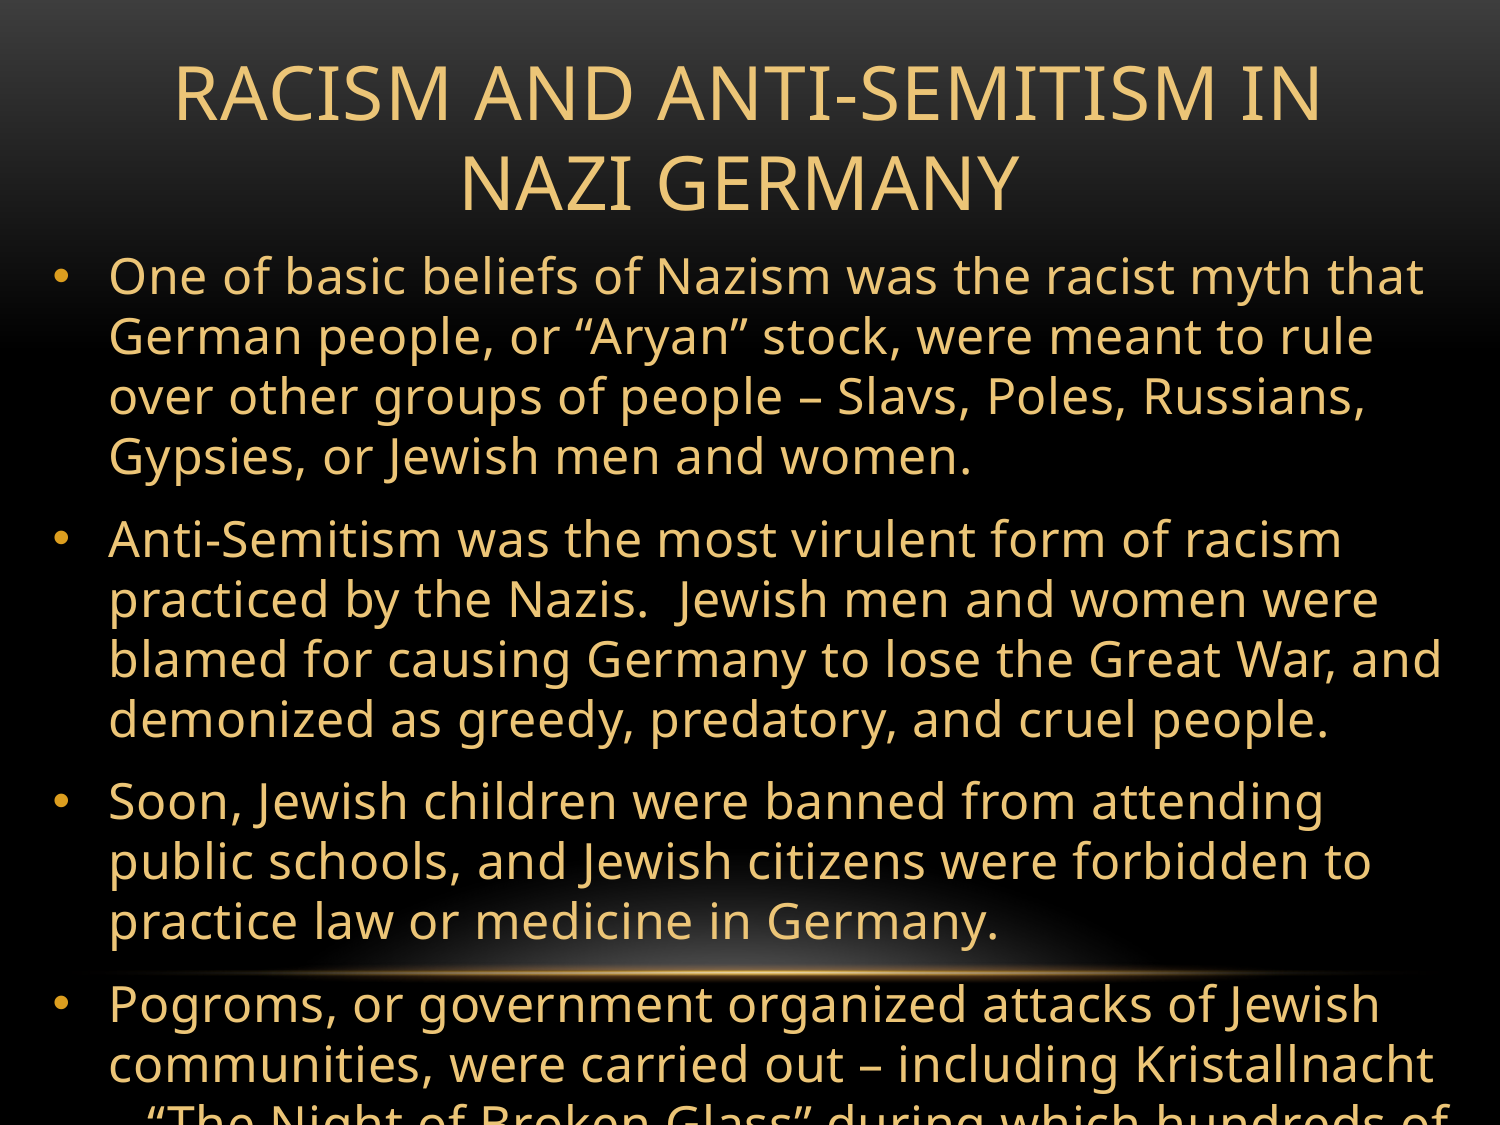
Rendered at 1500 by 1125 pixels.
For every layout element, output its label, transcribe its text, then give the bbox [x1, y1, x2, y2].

title Racism and anti-Semitism in Nazi Germany [99, 45, 1400, 233]
picture [0, 0, 1500, 1125]
list One of basic beliefs of Nazism was the racist myth that German people, or “Aryan” stock, were meant to rule over other groups of people – Slavs, Poles, Russians, Gypsies, or Jewish men and women. Anti-Semitism was the most virulent form of racism practiced by the Nazis. Jewish men and women were blamed for causing Germany to lose the Great War, and demonized as greedy, predatory, and cruel people. Soon, Jewish children were banned from attending public schools, and Jewish citizens were forbidden to practice law or medicine in Germany. Pogroms, or government organized attacks of Jewish communities, were carried out – including Kristallnacht – “The Night of Broken Glass” during which hundreds of synagogues and Jewish owned businesses were vandalized or burned – and Jewish citizens were violated and terrorized – even killed. [37, 237, 1475, 1075]
